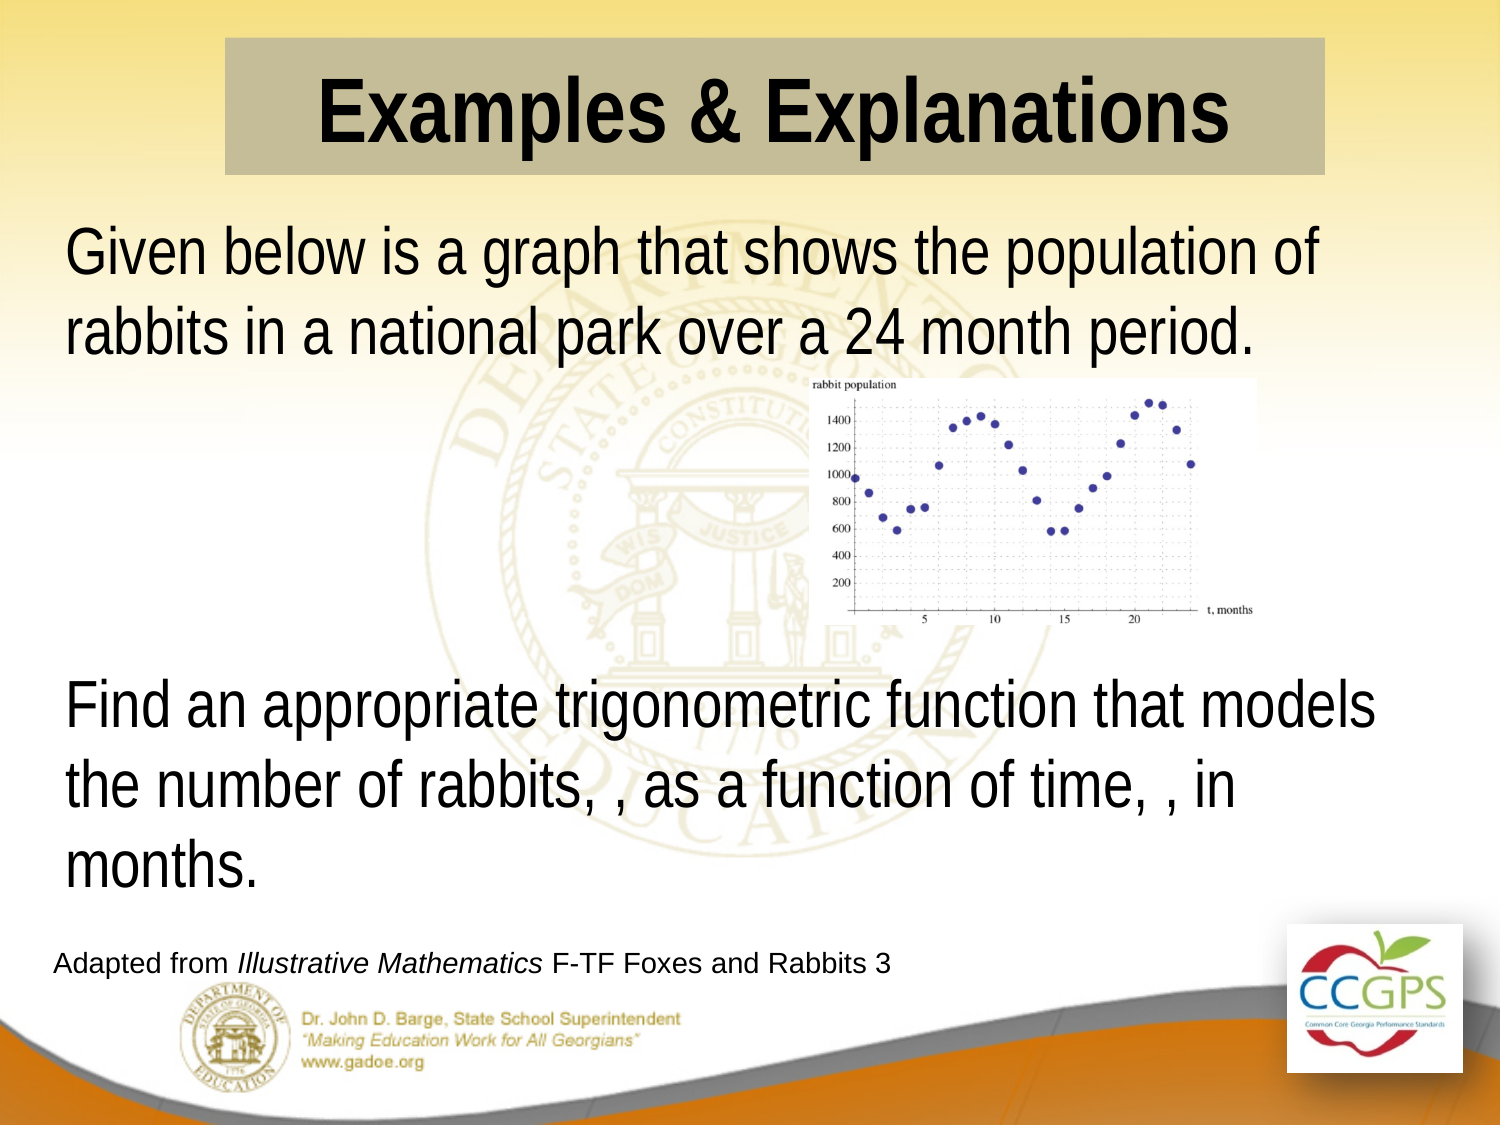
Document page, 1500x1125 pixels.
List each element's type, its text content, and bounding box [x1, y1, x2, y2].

picture [0, 0, 1500, 1125]
text_box Adapted from Illustrative Mathematics F-TF Foxes and Rabbits 3 [38, 936, 907, 987]
title Examples & Explanations [224, 37, 1326, 176]
